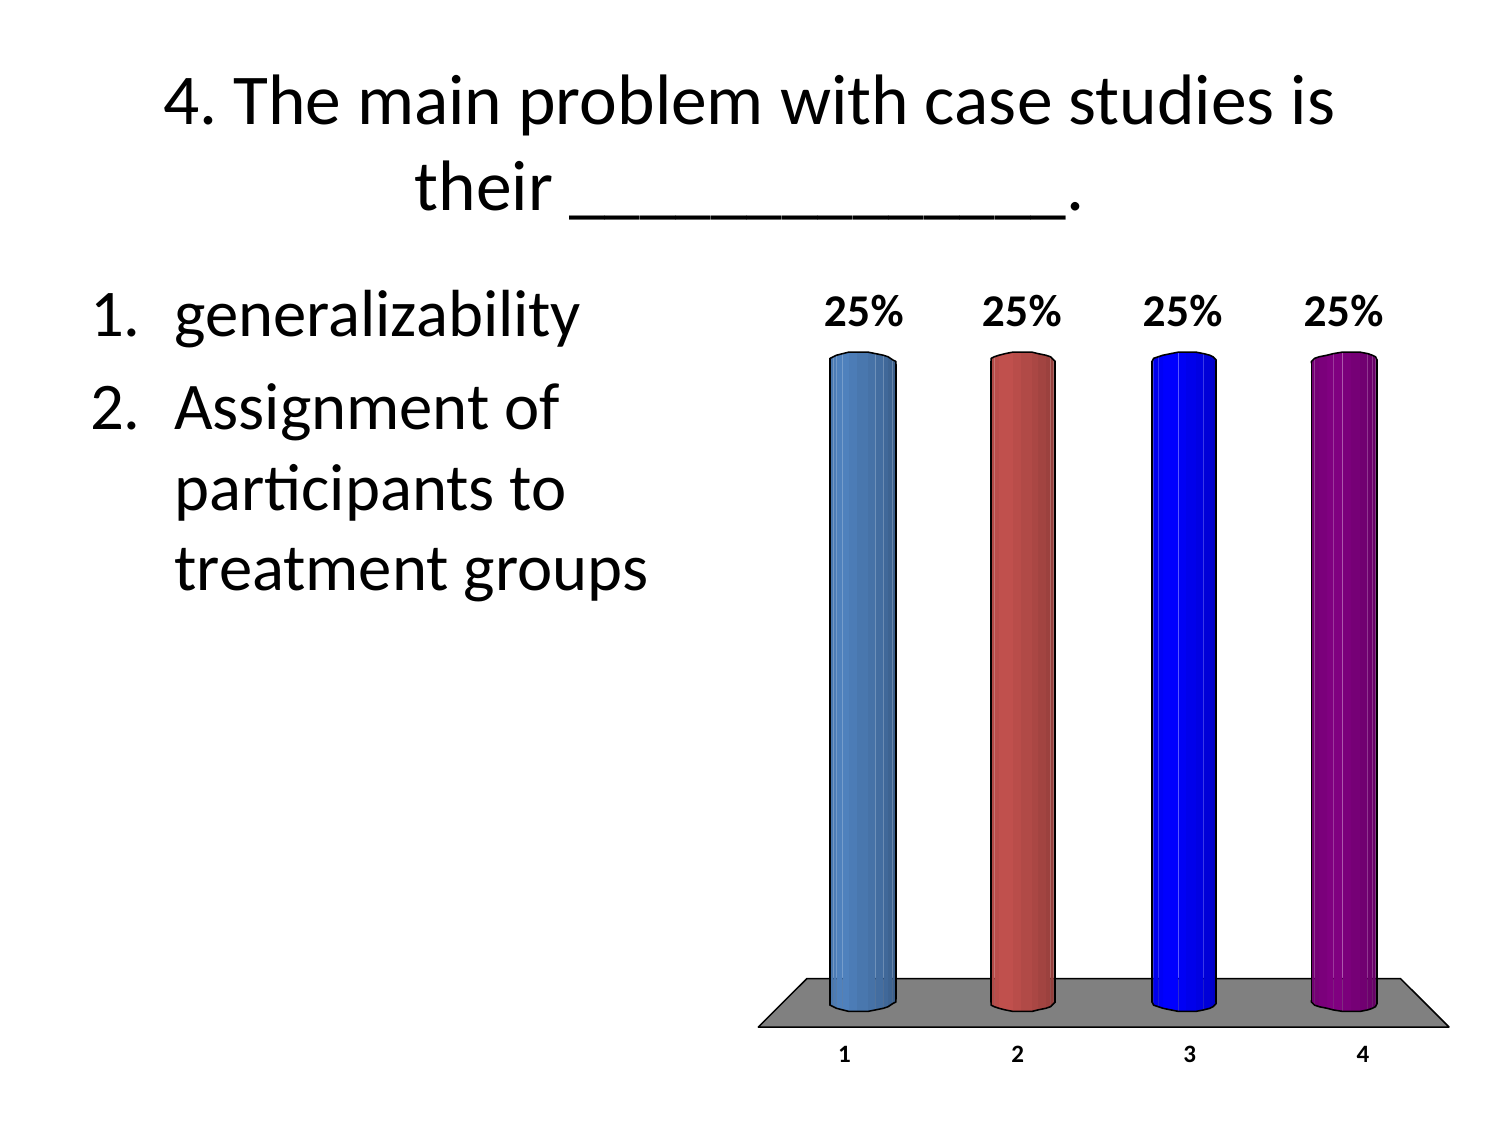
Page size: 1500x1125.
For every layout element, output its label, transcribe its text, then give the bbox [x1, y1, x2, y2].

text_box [739, 270, 1490, 1115]
list generalizability Assignment of participants to treatment groups [75, 262, 750, 1005]
title 4. The main problem with case studies is their ______________. [75, 45, 1425, 233]
